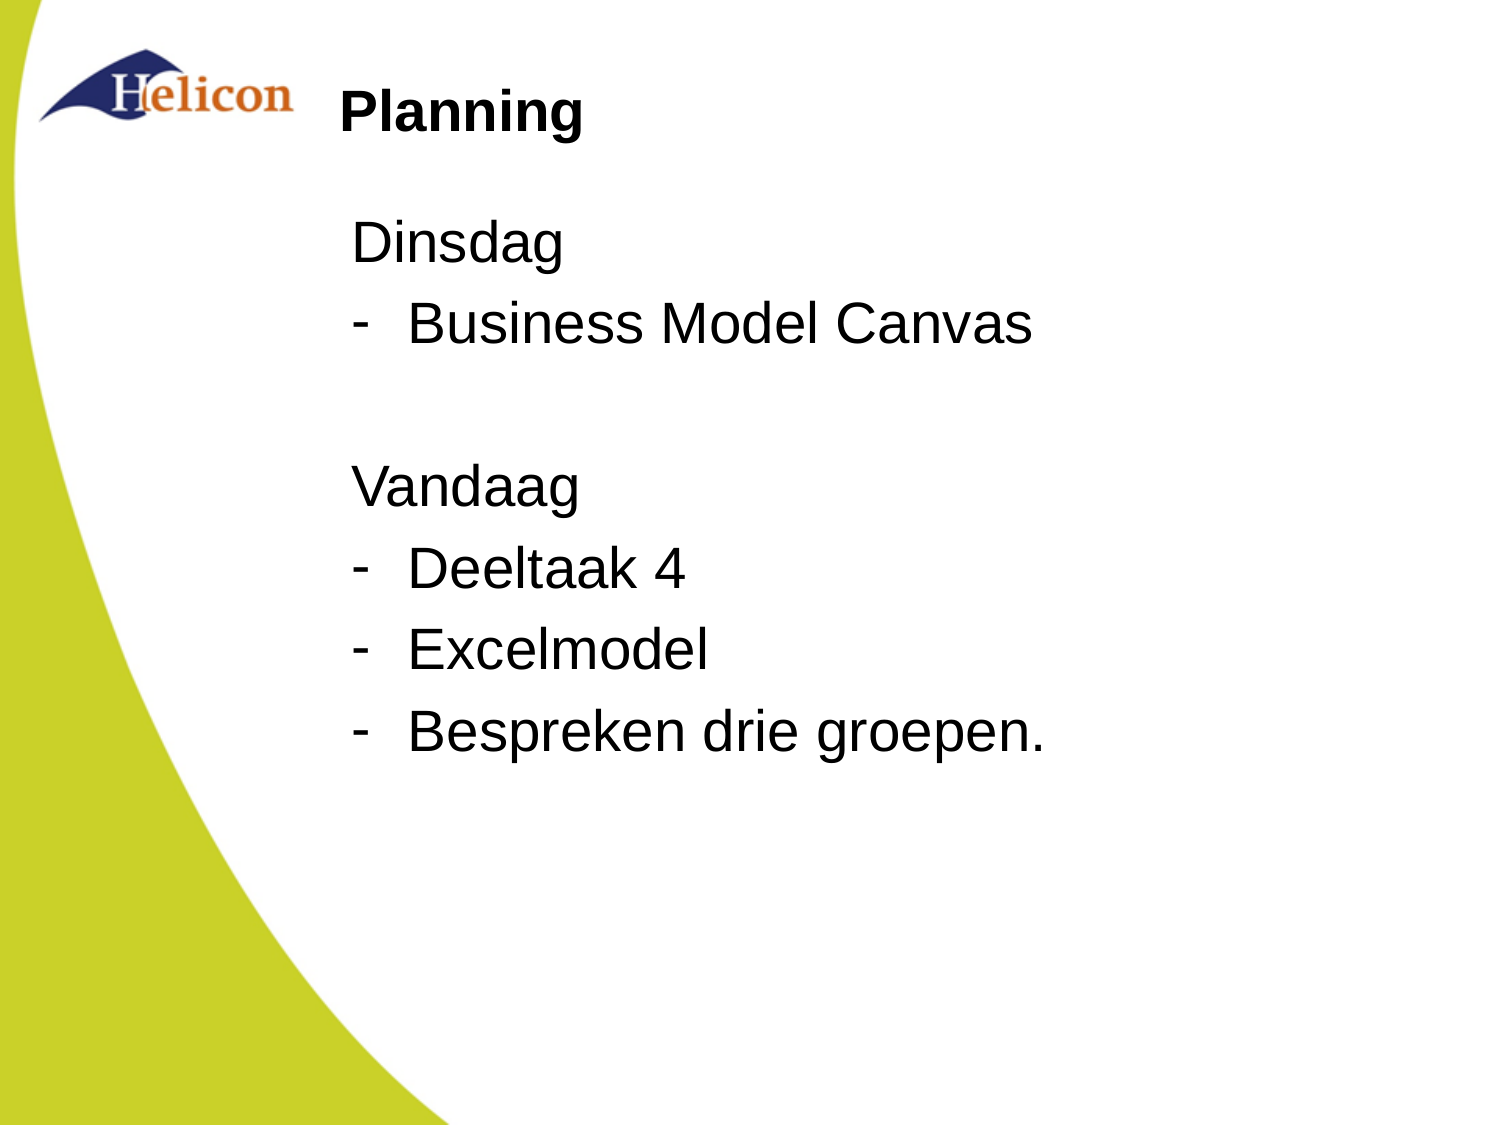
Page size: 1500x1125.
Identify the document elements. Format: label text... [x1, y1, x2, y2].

list Dinsdag Business Model Canvas Vandaag Deeltaak 4 Excelmodel Bespreken drie groepen. [336, 196, 1425, 1005]
title Planning [324, 54, 1415, 161]
picture [0, 0, 1500, 1125]
